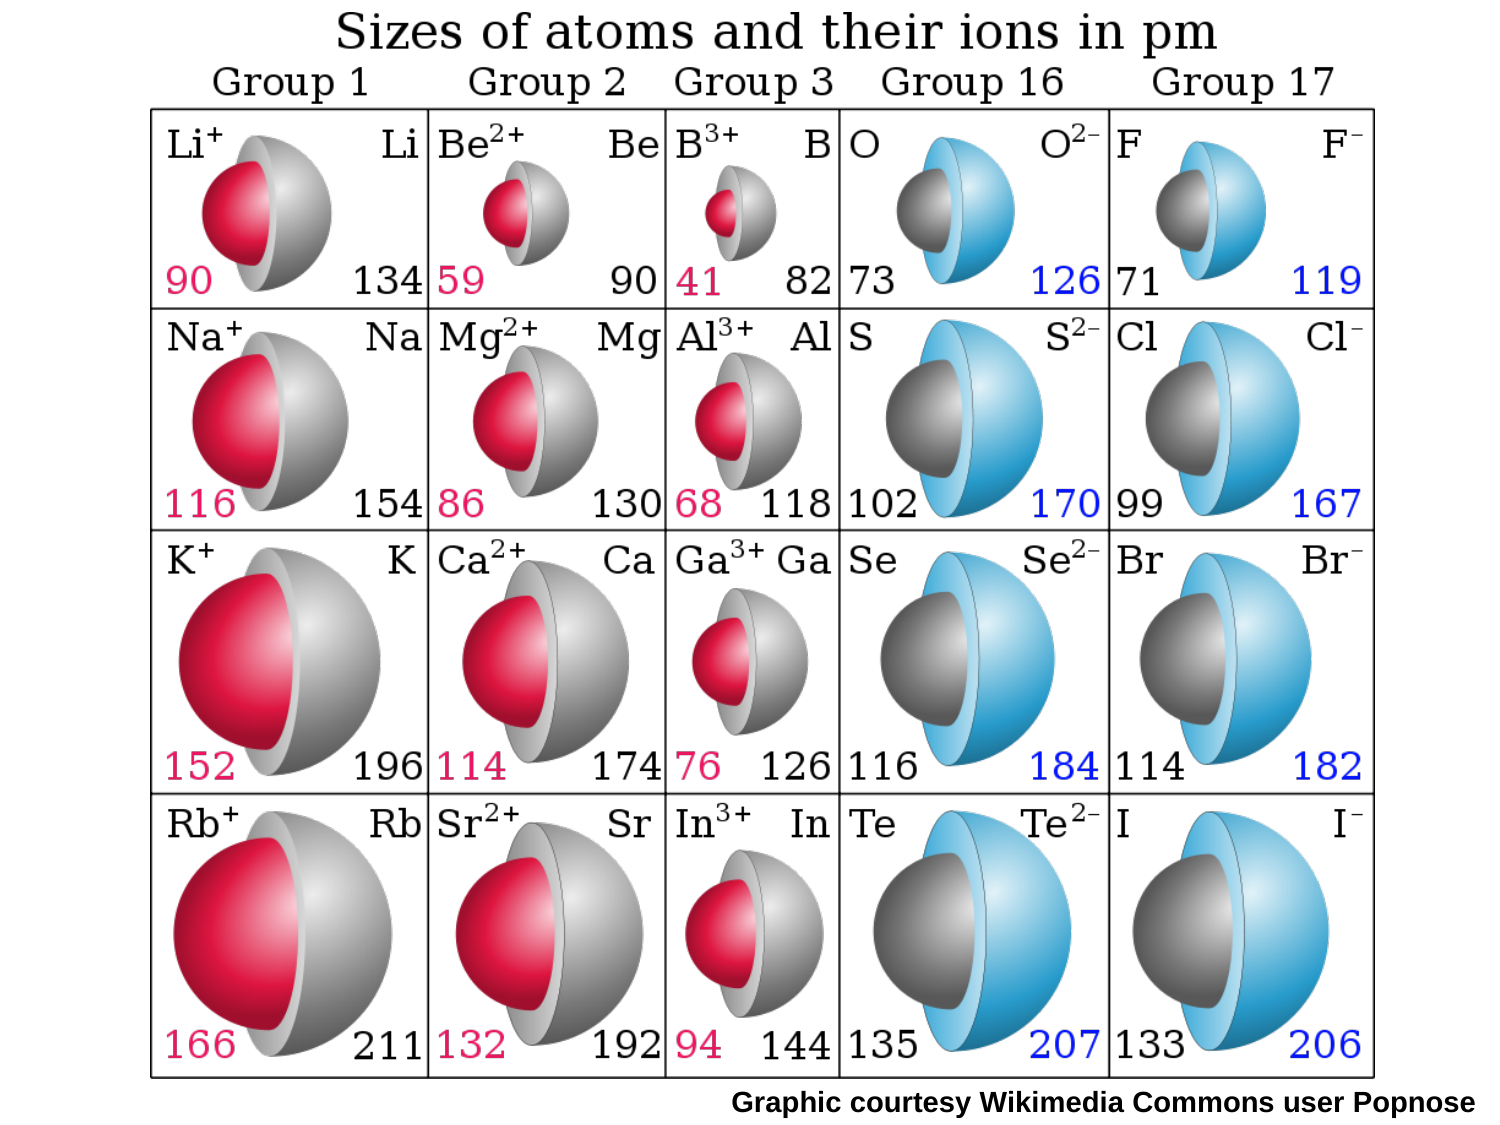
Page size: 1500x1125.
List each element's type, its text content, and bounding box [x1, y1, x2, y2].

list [149, 12, 1376, 1079]
text_box Graphic courtesy Wikimedia Commons user Popnose [716, 1076, 1500, 1125]
